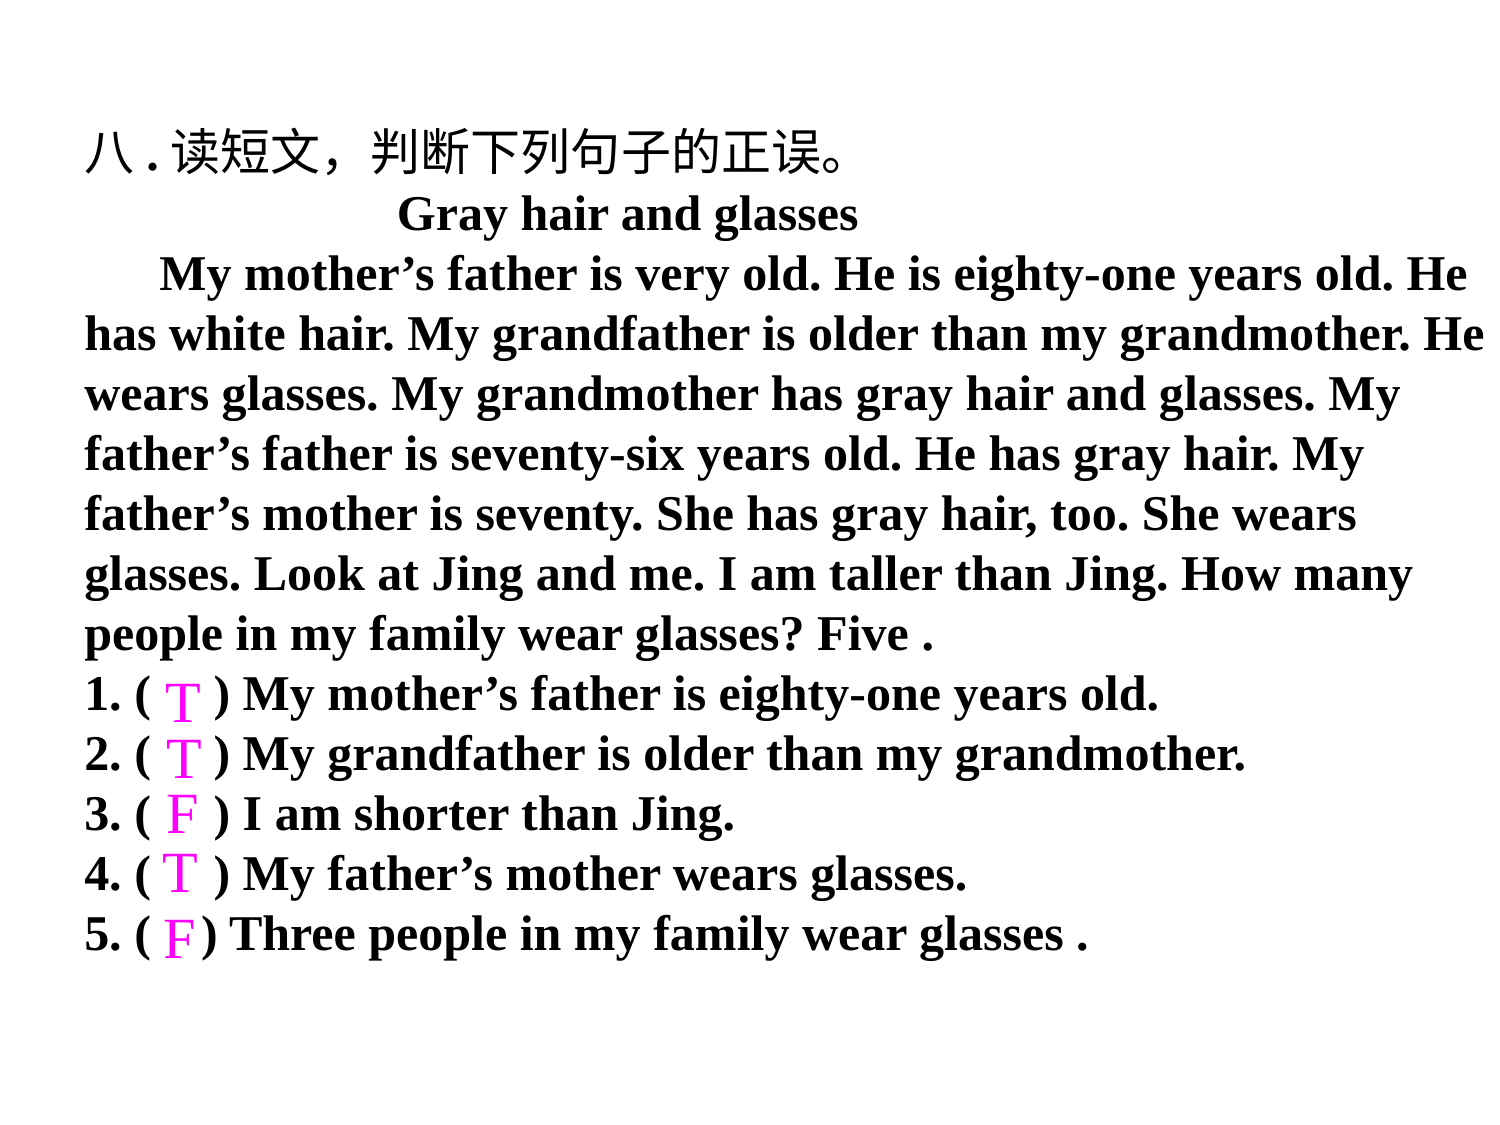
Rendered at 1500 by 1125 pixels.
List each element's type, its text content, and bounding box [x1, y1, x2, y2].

text_box F [155, 893, 227, 978]
text_box T [158, 656, 229, 742]
text_box 八.读短文，判断下列句子的正误。 Gray hair and glasses My mother’s father is very old. He is eighty-one years old. He has white hair. My grandfather is older than my grandmother. He wears glasses. My grandmother has gray hair and glasses. My father’s father is seventy-six years old. He has gray hair. My father’s mother is seventy. She has gray hair, too. She wears glasses. Look at Jing and me. I am taller than Jing. How many people in my family wear glasses? Five . 1. ( ) My mother’s father is eighty-one years old. 2. ( ) My grandfather is older than my grandmother. 3. ( ) I am shorter than Jing. 4. ( ) My father’s mother wears glasses. 5. ( ) Three people in my family wear glasses . [76, 113, 1500, 969]
text_box T [159, 712, 231, 767]
text_box T [155, 826, 226, 912]
text_box F [159, 767, 231, 852]
